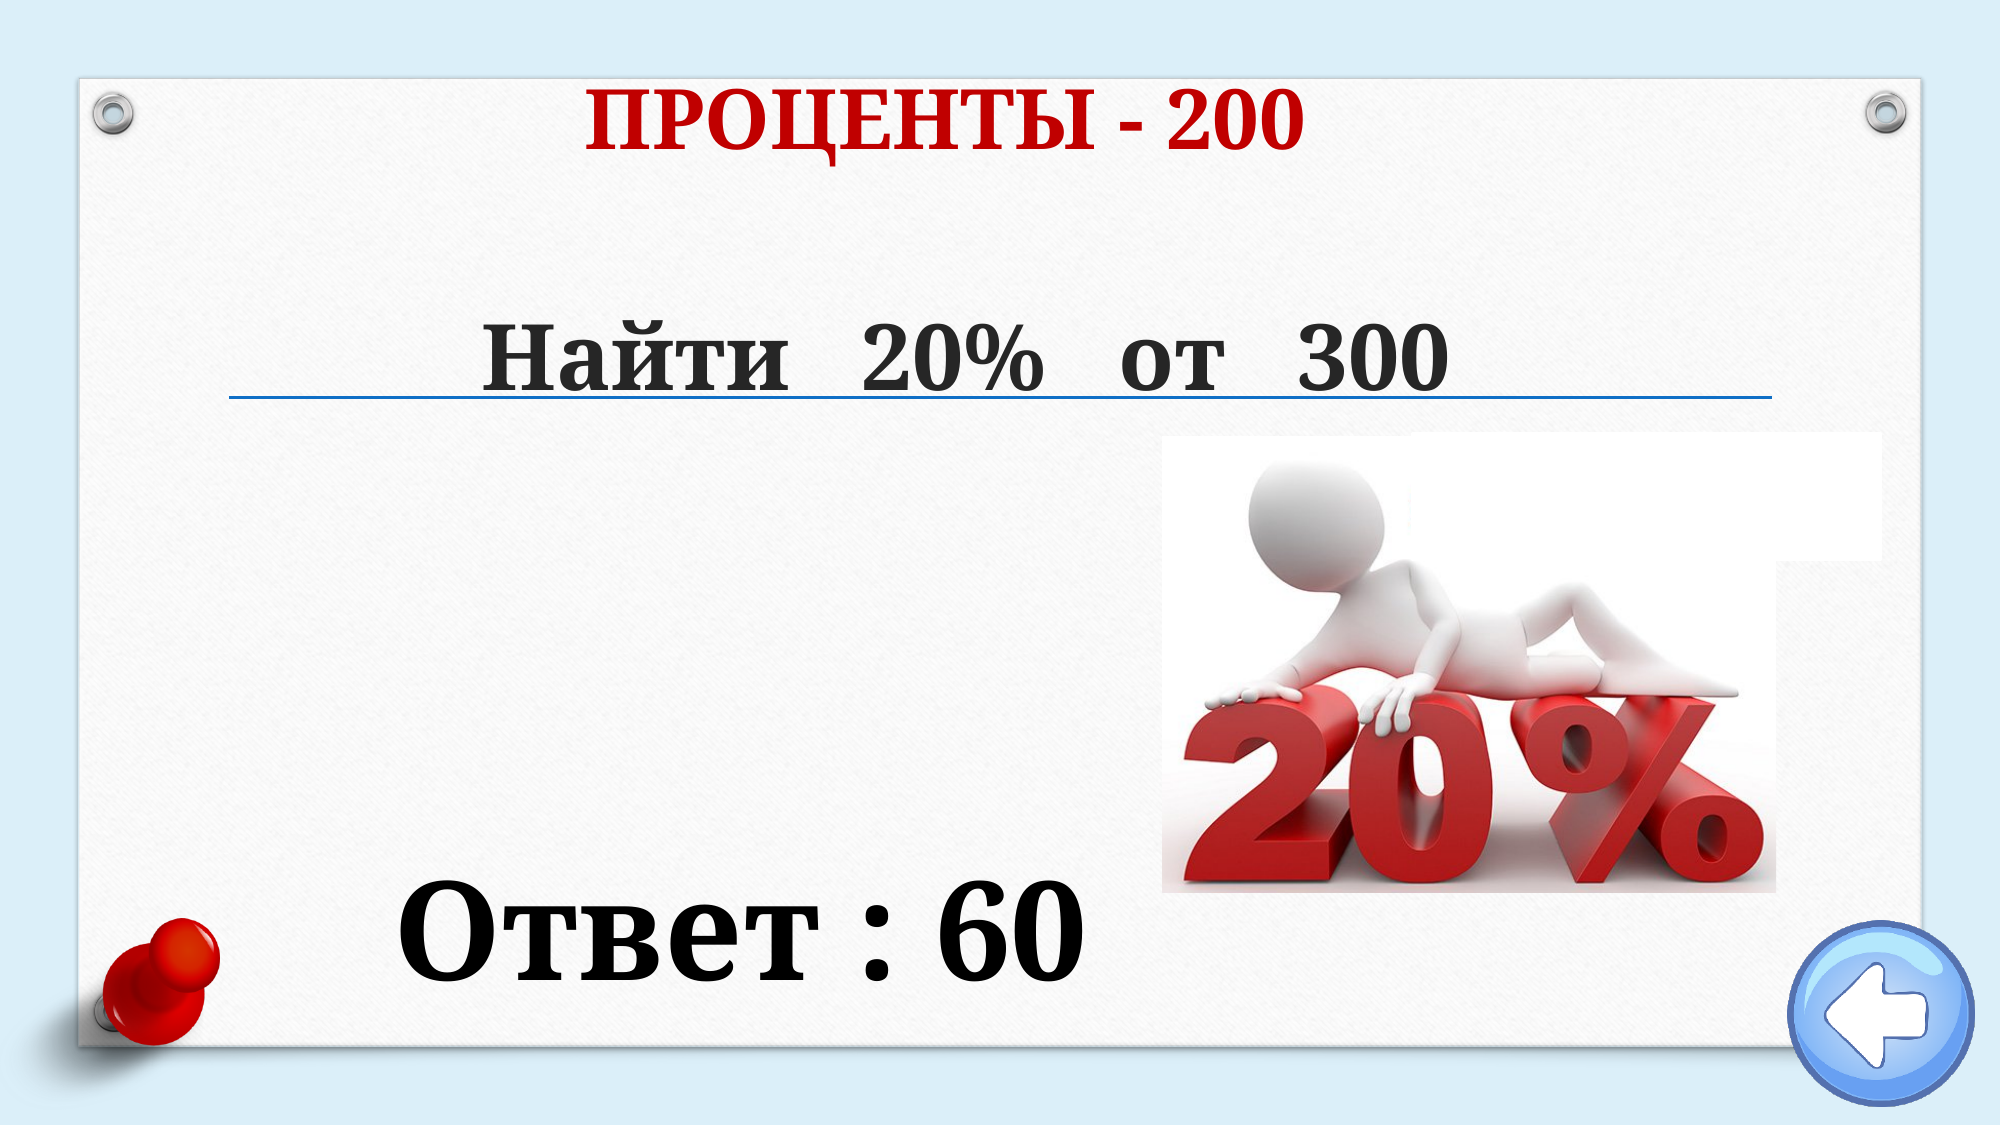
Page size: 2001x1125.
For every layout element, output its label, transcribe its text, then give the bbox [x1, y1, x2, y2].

text_box ПРОЦЕНТЫ - 200 [569, 58, 1321, 174]
title Найти 20% от 300 [179, 246, 1755, 461]
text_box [1161, 433, 1882, 894]
text_box Ответ : 60 [378, 835, 1112, 1016]
picture [0, 0, 2000, 1125]
